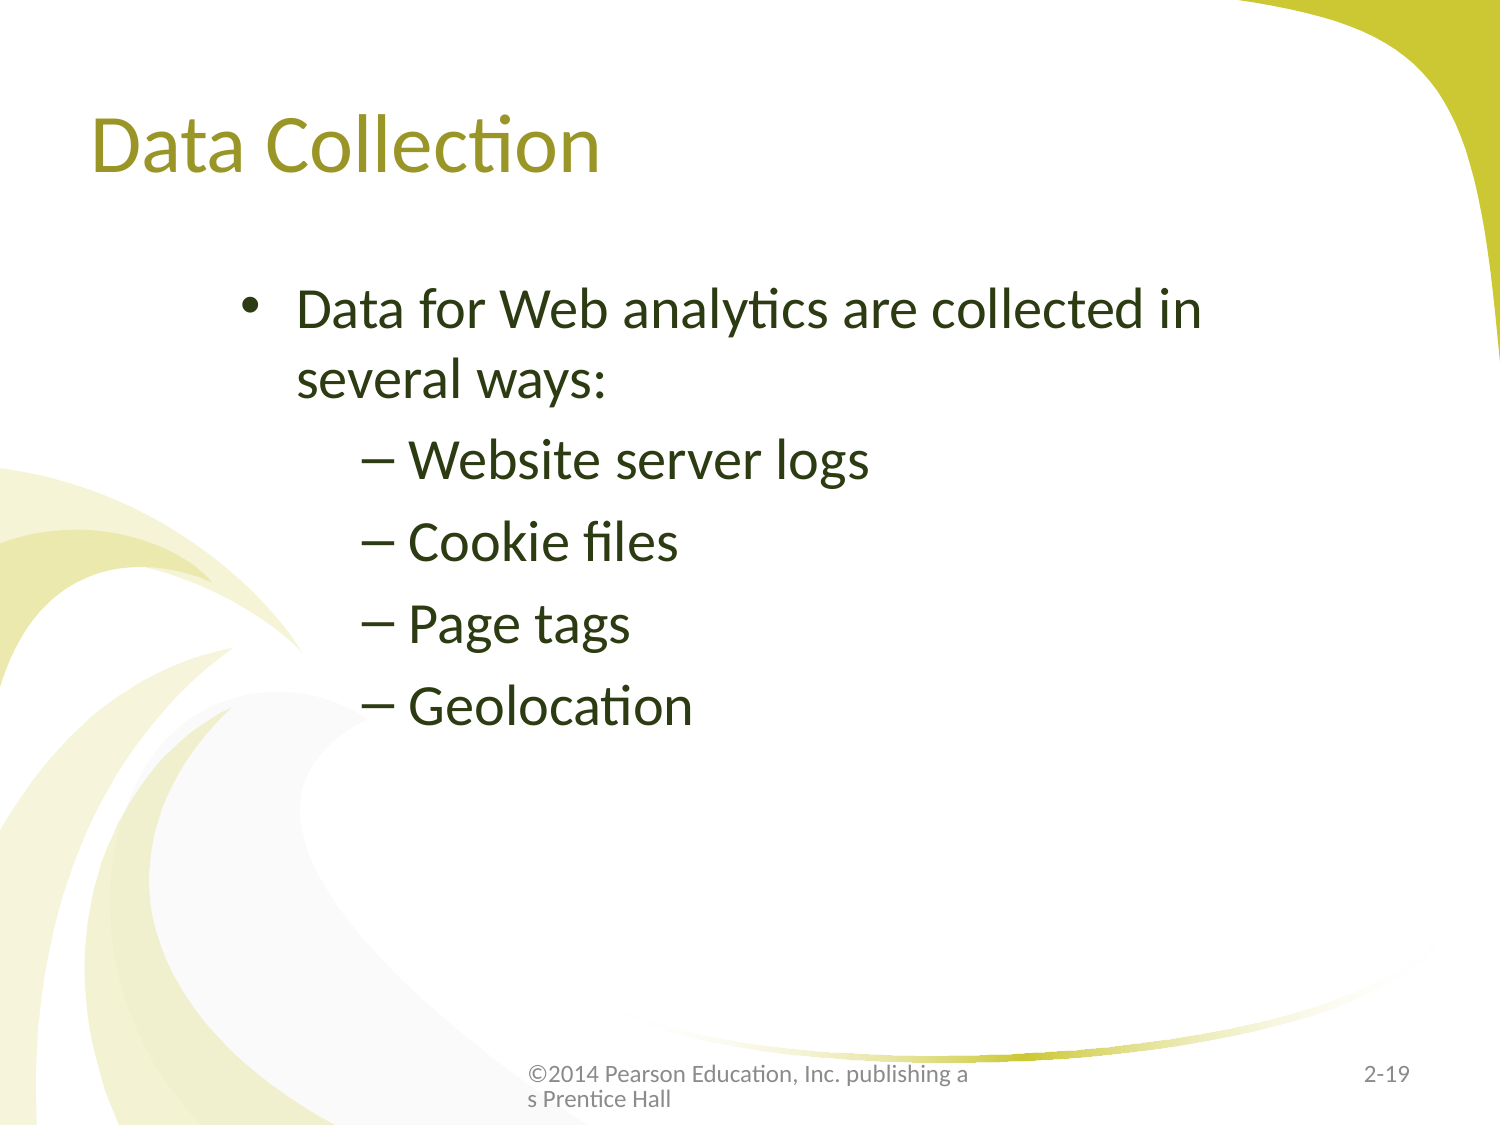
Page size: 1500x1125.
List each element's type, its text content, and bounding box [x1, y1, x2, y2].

footer ©2014 Pearson Education, Inc. publishing as Prentice Hall [512, 1042, 988, 1103]
slide_number 2-19 [1074, 1042, 1425, 1103]
title Data Collection [75, 45, 1425, 233]
list Data for Web analytics are collected in several ways: Website server logs Cookie files Page tags Geolocation [225, 262, 1338, 993]
